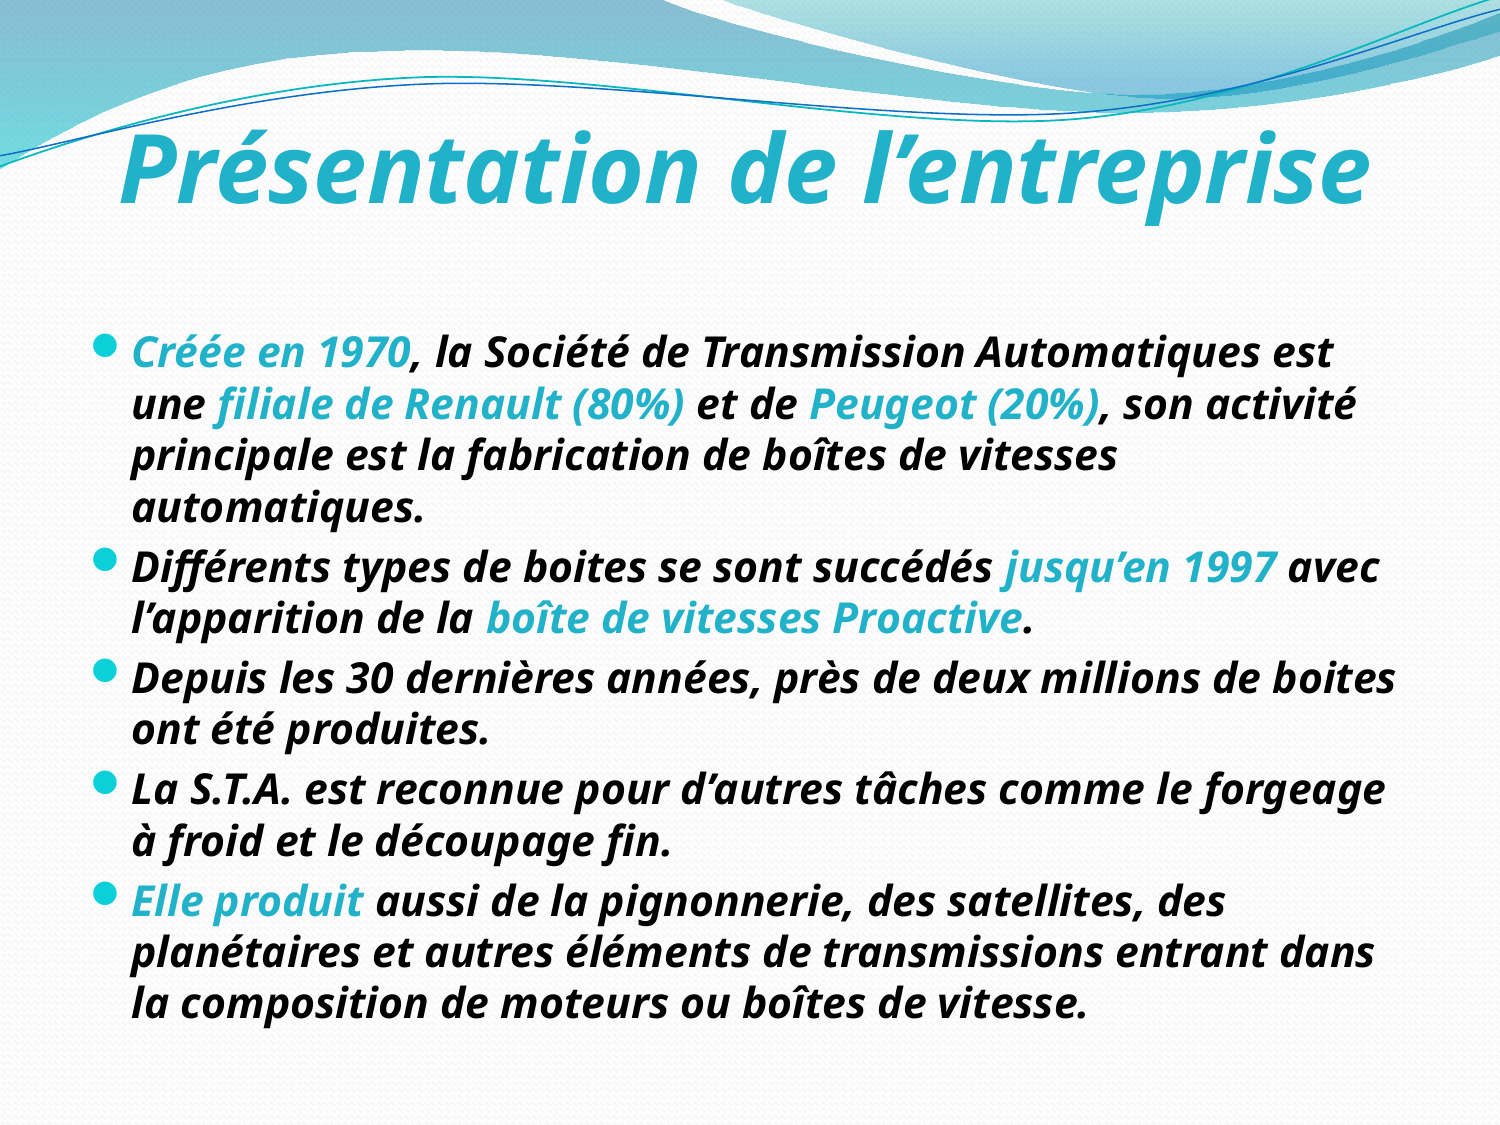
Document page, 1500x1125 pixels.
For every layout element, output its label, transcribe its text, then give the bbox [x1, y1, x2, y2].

title Présentation de l’entreprise [70, 0, 1421, 223]
list Créée en 1970, la Société de Transmission Automatiques est une filiale de Renault (80%) et de Peugeot (20%), son activité principale est la fabrication de boîtes de vitesses automatiques. Différents types de boites se sont succédés jusqu’en 1997 avec l’apparition de la boîte de vitesses Proactive. Depuis les 30 dernières années, près de deux millions de boites ont été produites. La S.T.A. est reconnue pour d’autres tâches comme le forgeage à froid et le découpage fin. Elle produit aussi de la pignonnerie, des satellites, des planétaires et autres éléments de transmissions entrant dans la composition de moteurs ou boîtes de vitesse. [75, 317, 1425, 1038]
